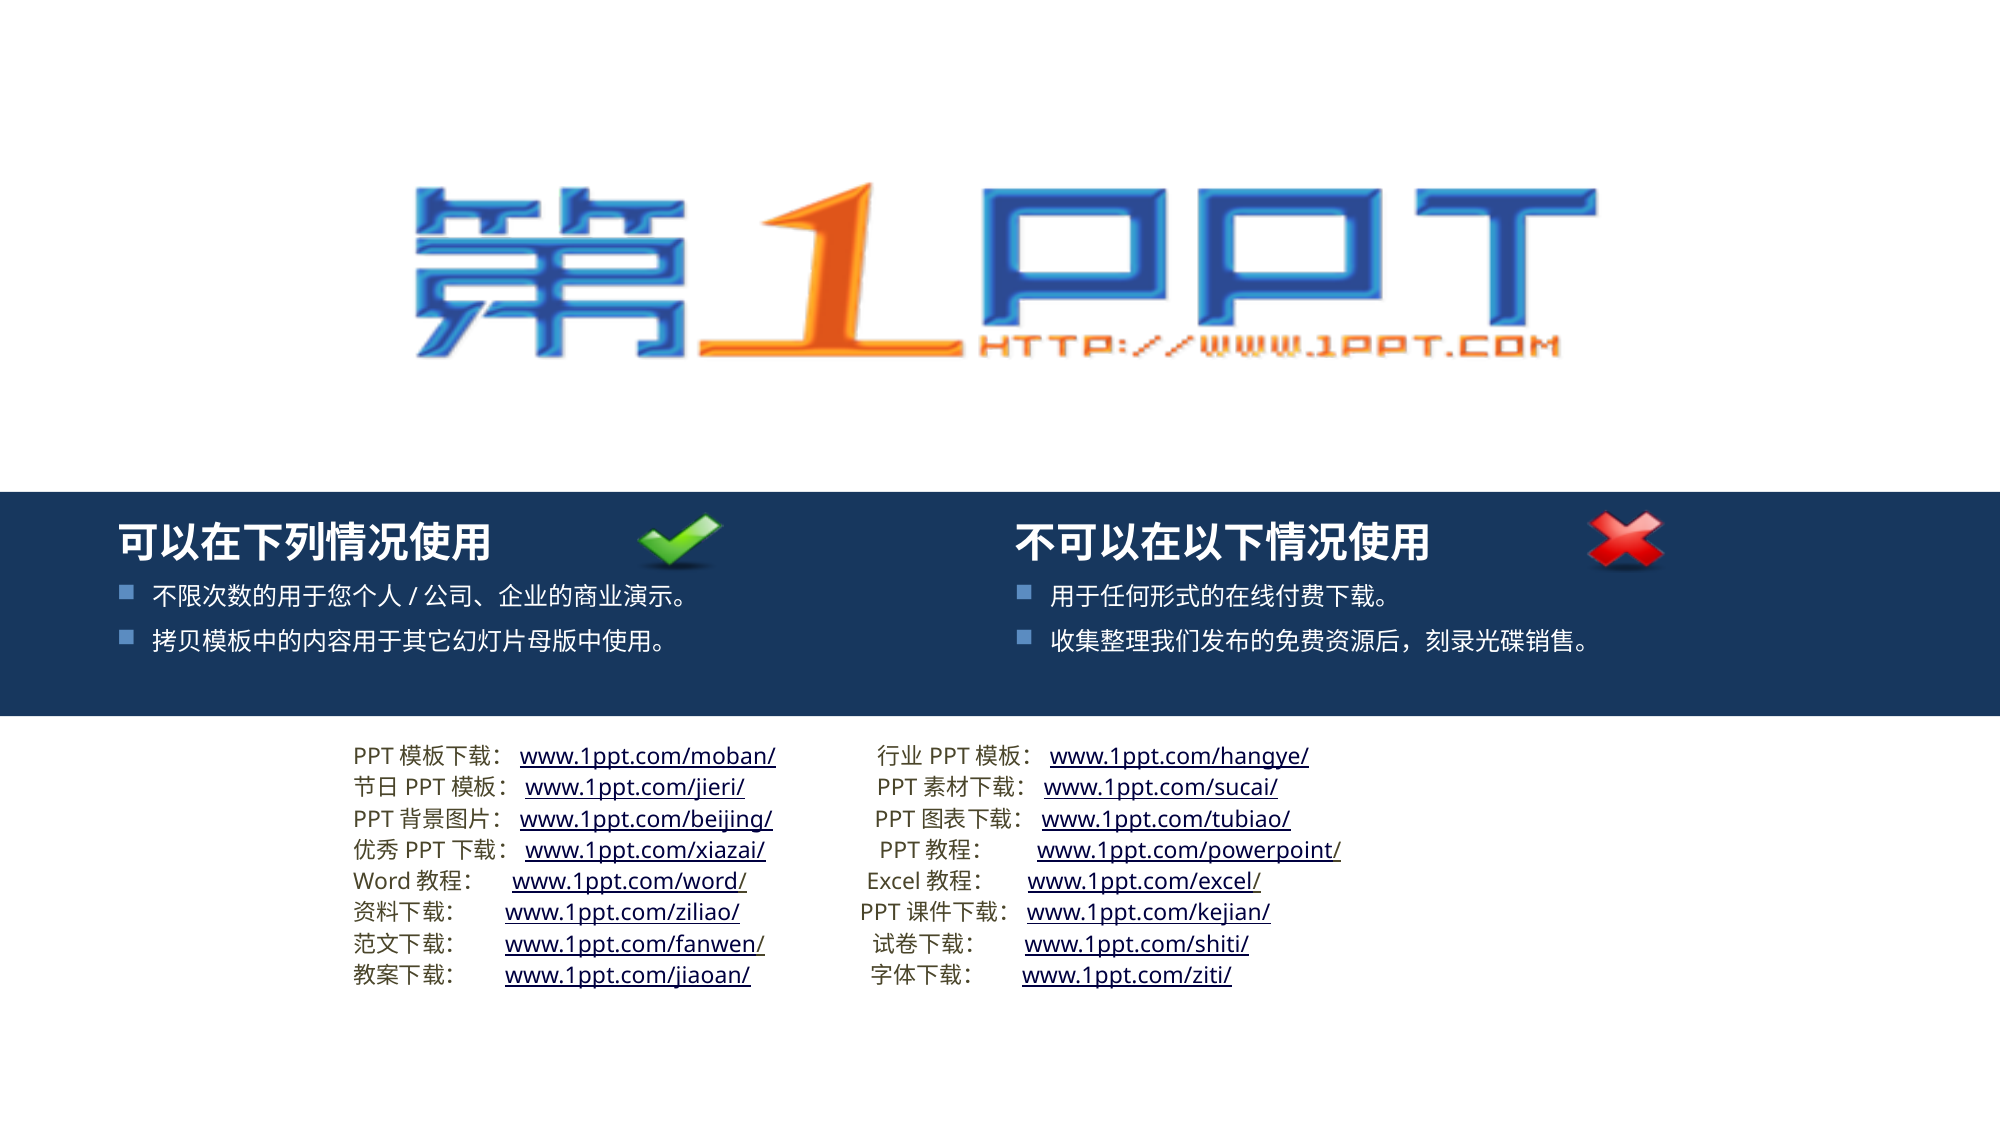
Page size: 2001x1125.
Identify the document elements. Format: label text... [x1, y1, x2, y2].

text_box PPT模板下载：www.1ppt.com/moban/ 行业PPT模板：www.1ppt.com/hangye/ 节日PPT模板：www.1ppt.com/jieri/ PPT素材下载：www.1ppt.com/sucai/ PPT背景图片：www.1ppt.com/beijing/ PPT图表下载：www.1ppt.com/tubiao/ 优秀PPT下载：www.1ppt.com/xiazai/ PPT教程： www.1ppt.com/powerpoint/ Word教程： www.1ppt.com/word/ Excel教程： www.1ppt.com/excel/ 资料下载： www.1ppt.com/ziliao/ PPT课件下载：www.1ppt.com/kejian/ 范文下载： www.1ppt.com/fanwen/ 试卷下载： www.1ppt.com/shiti/ 教案下载： www.1ppt.com/jiaoan/ 字体下载： www.1ppt.com/ziti/ [336, 762, 1752, 1008]
picture [179, 51, 1867, 492]
text_box [0, 491, 2000, 717]
picture [637, 507, 724, 573]
text_box 不可以在以下情况使用 用于任何形式的在线付费下载。 收集整理我们发布的免费资源后，刻录光碟销售。 [999, 508, 1898, 762]
picture [1581, 507, 1669, 573]
text_box 可以在下列情况使用 不限次数的用于您个人/公司、企业的商业演示。 拷贝模板中的内容用于其它幻灯片母版中使用。 [102, 508, 1000, 774]
